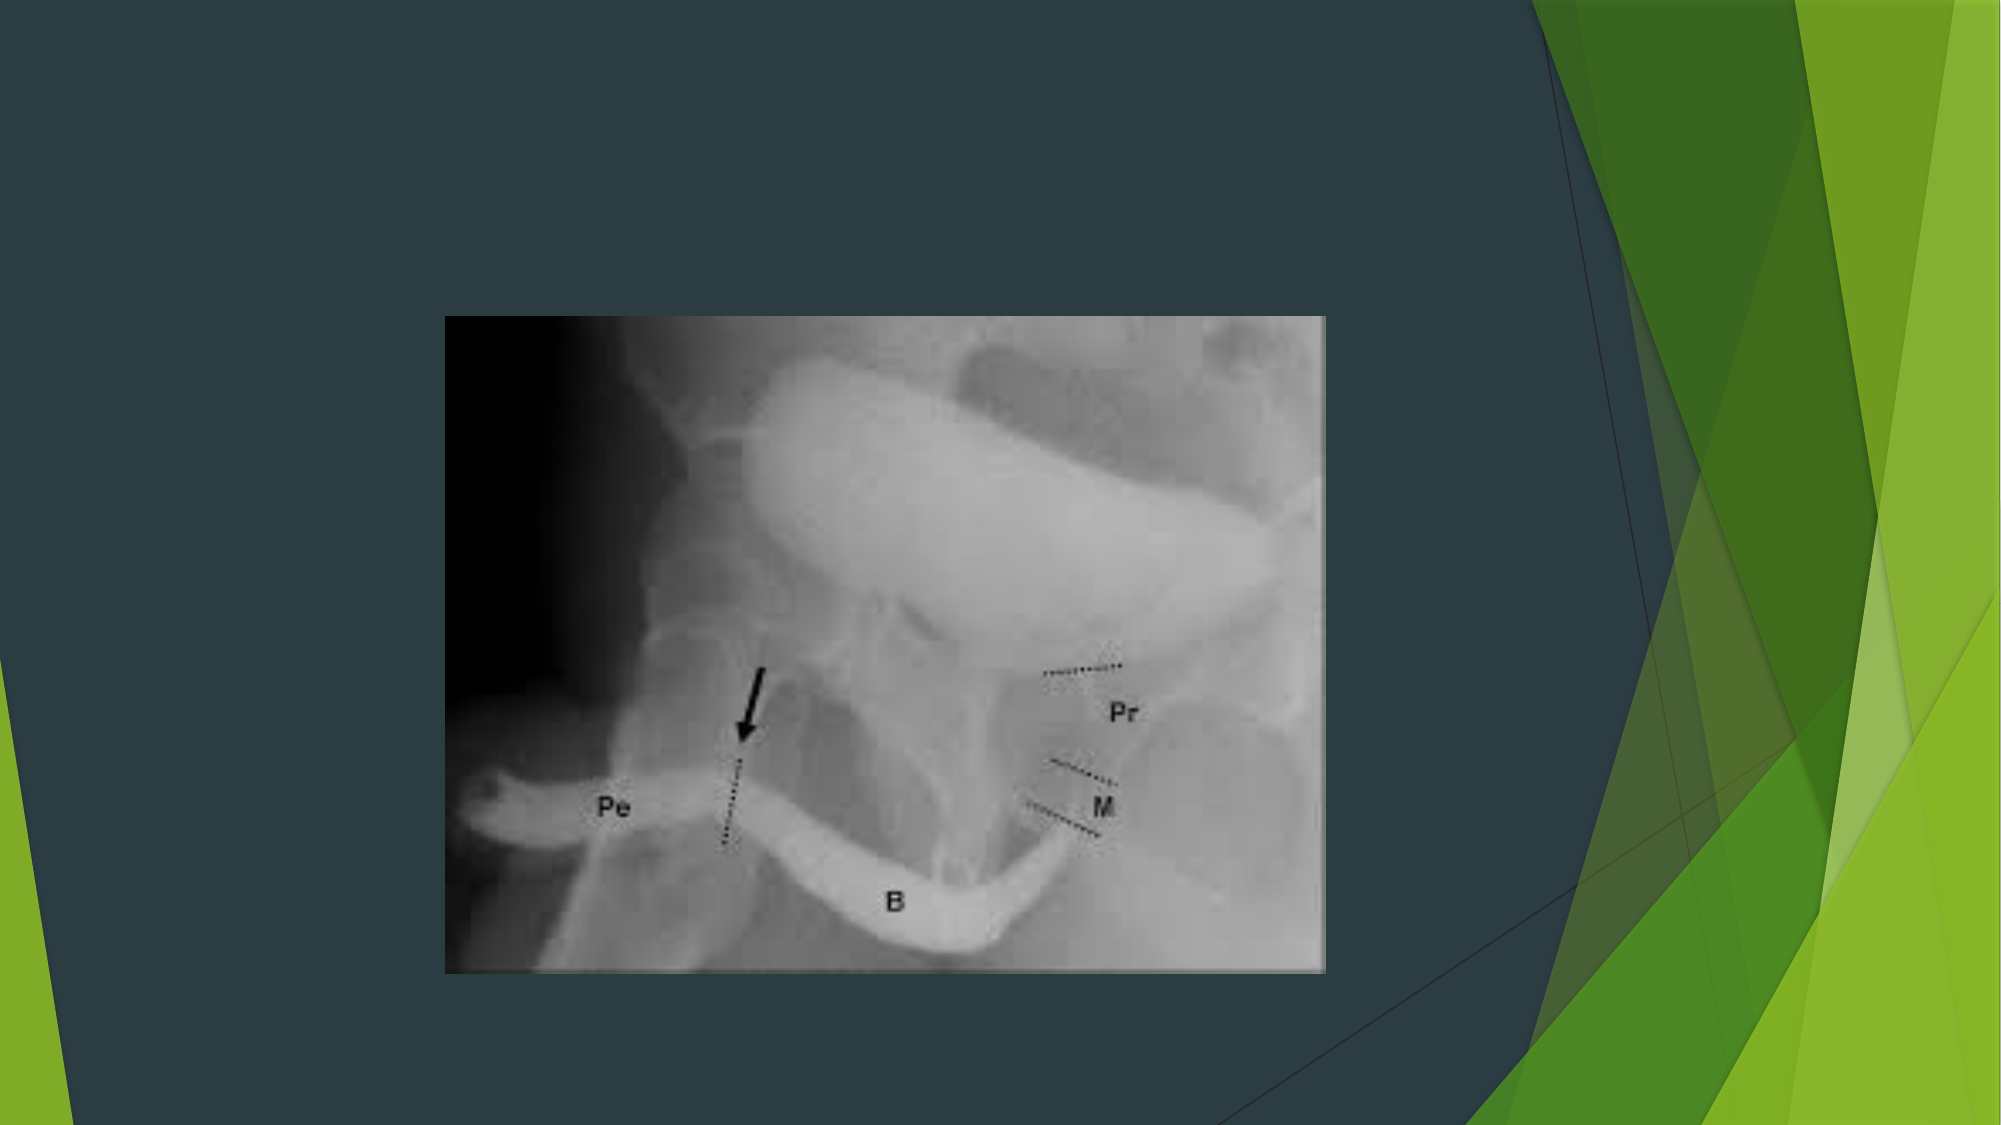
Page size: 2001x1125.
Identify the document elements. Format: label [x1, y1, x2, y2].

list [444, 316, 1326, 974]
